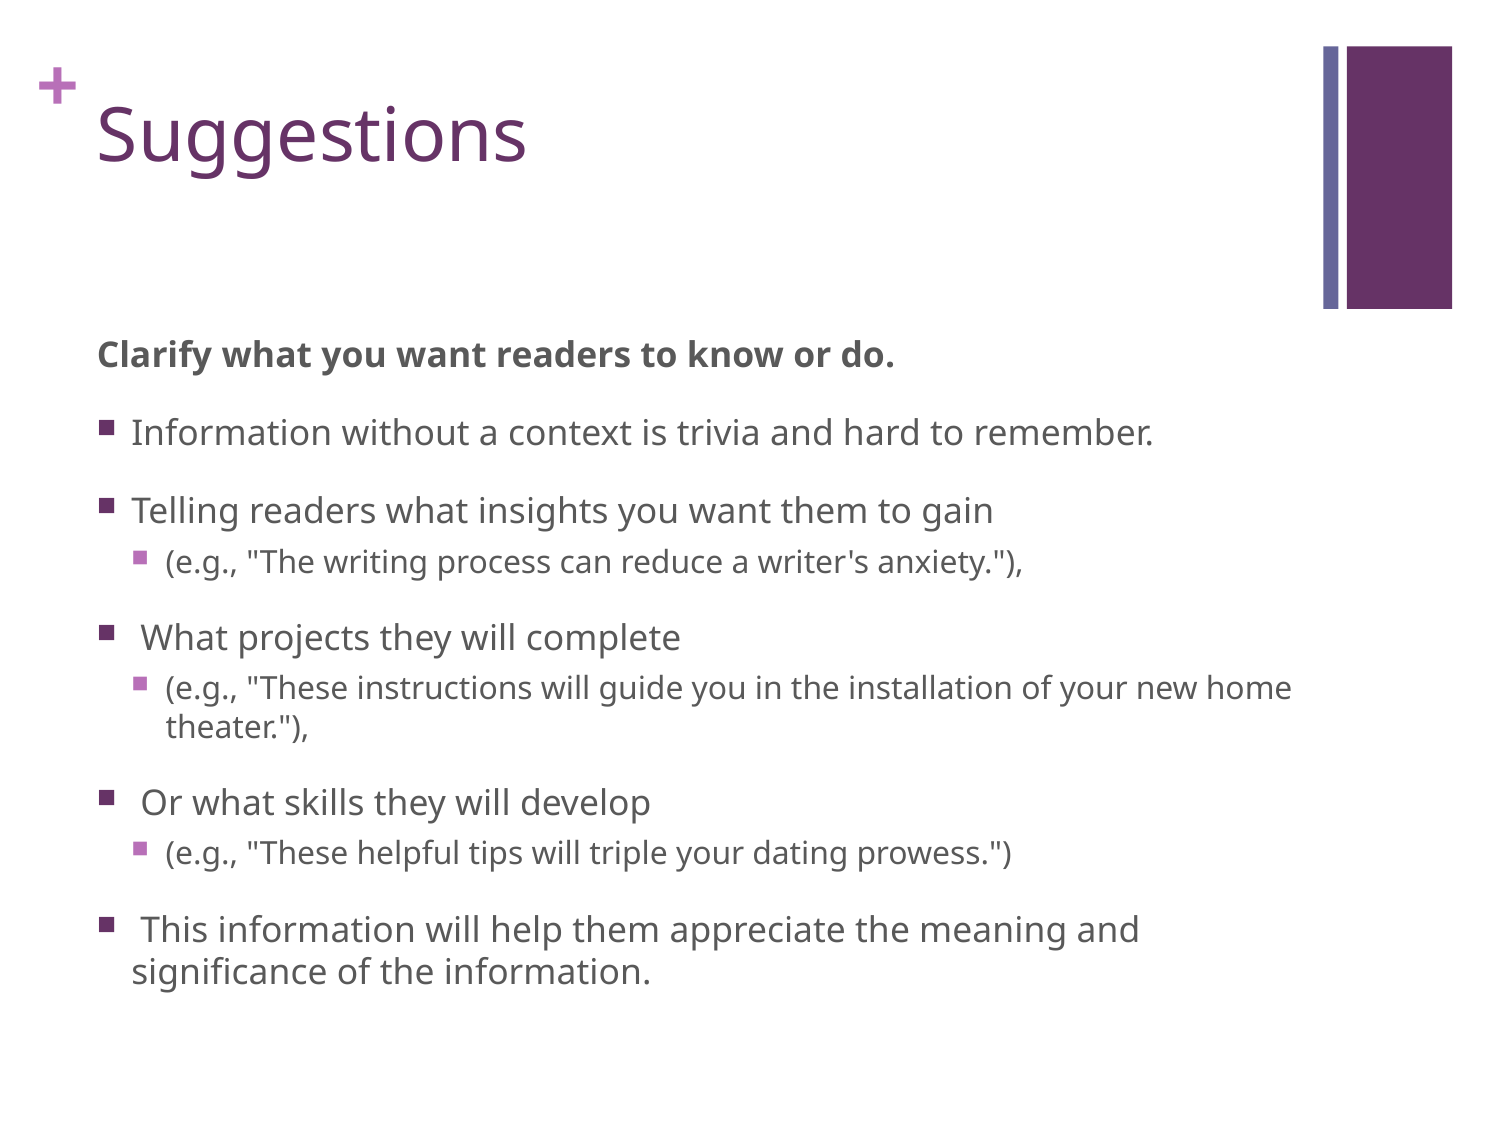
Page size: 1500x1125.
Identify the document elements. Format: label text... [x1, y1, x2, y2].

list Clarify what you want readers to know or do. Information without a context is trivia and hard to remember. Telling readers what insights you want them to gain (e.g., "The writing process can reduce a writer's anxiety."), What projects they will complete (e.g., "These instructions will guide you in the installation of your new home theater."), Or what skills they will develop (e.g., "These helpful tips will triple your dating prowess.") This information will help them appreciate the meaning and significance of the information. [81, 324, 1322, 1005]
title Suggestions [81, 79, 1322, 263]
